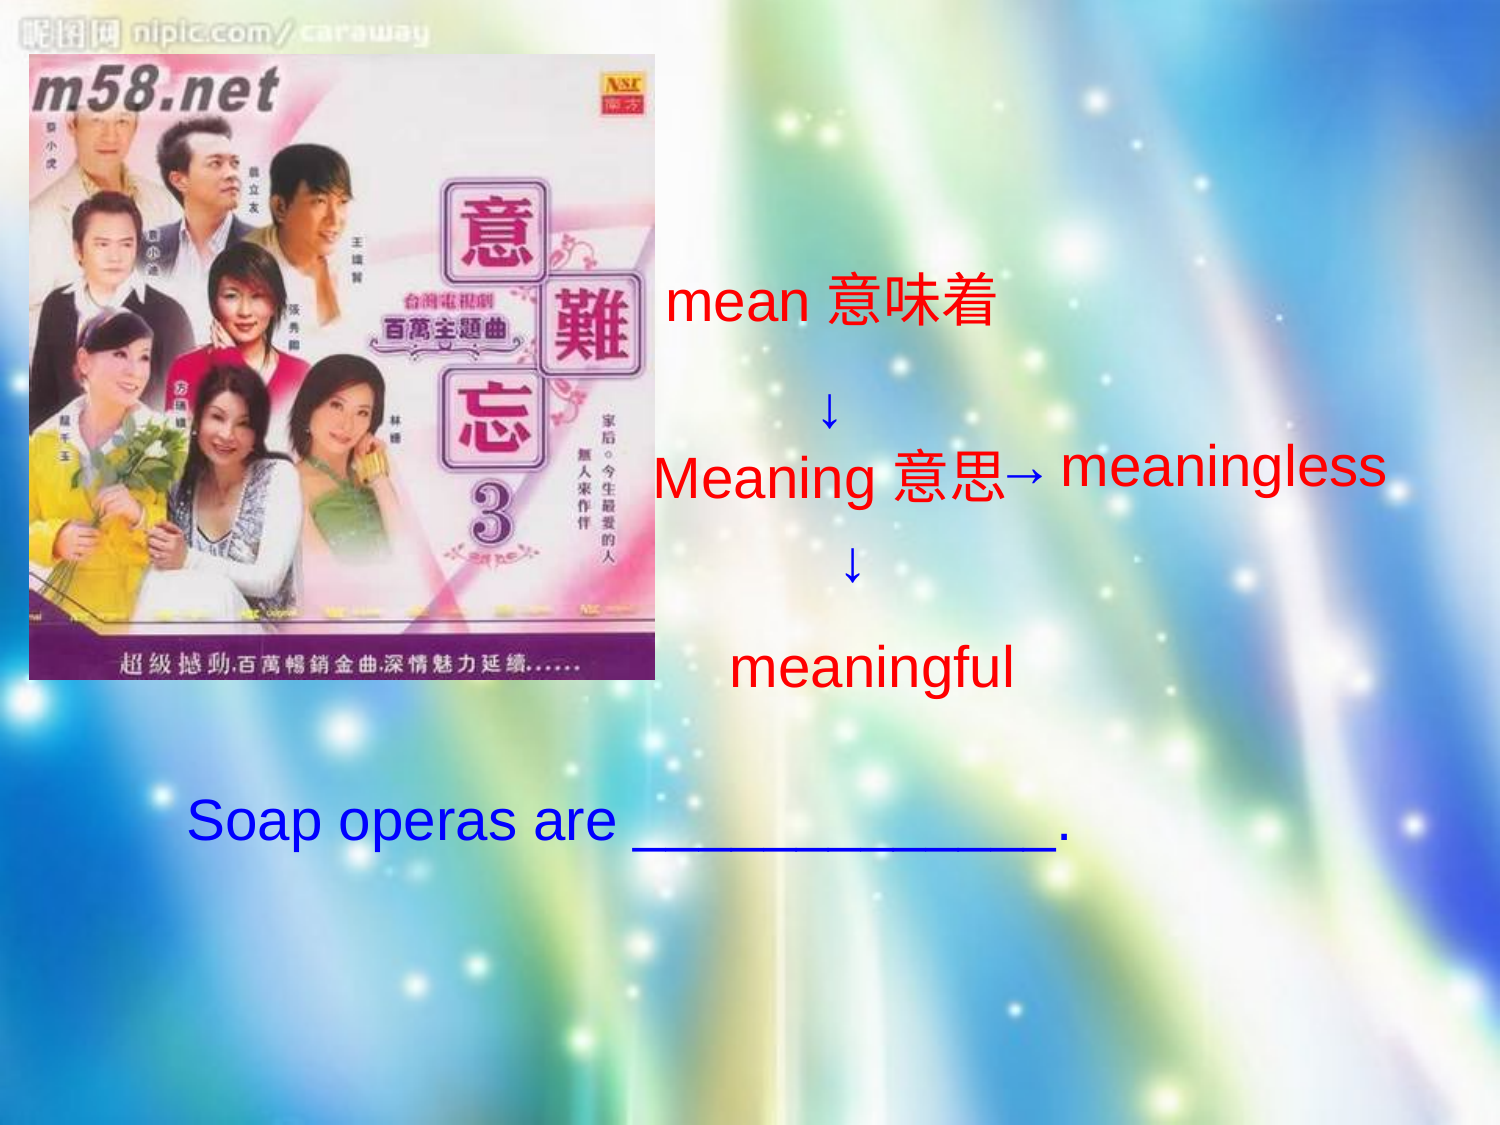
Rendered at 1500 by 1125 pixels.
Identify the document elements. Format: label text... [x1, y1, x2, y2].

text_box ↓ [800, 361, 860, 432]
text_box Soap operas are _____________. [171, 774, 1089, 860]
text_box ↓ [974, 447, 1060, 507]
text_box ↓ [823, 515, 883, 601]
text_box Meaning意思 [660, 432, 1023, 518]
text_box mean意味着 [660, 255, 1028, 341]
picture [0, 0, 1500, 1125]
text_box meaningless [1045, 420, 1404, 506]
text_box meaningful [714, 621, 1031, 707]
